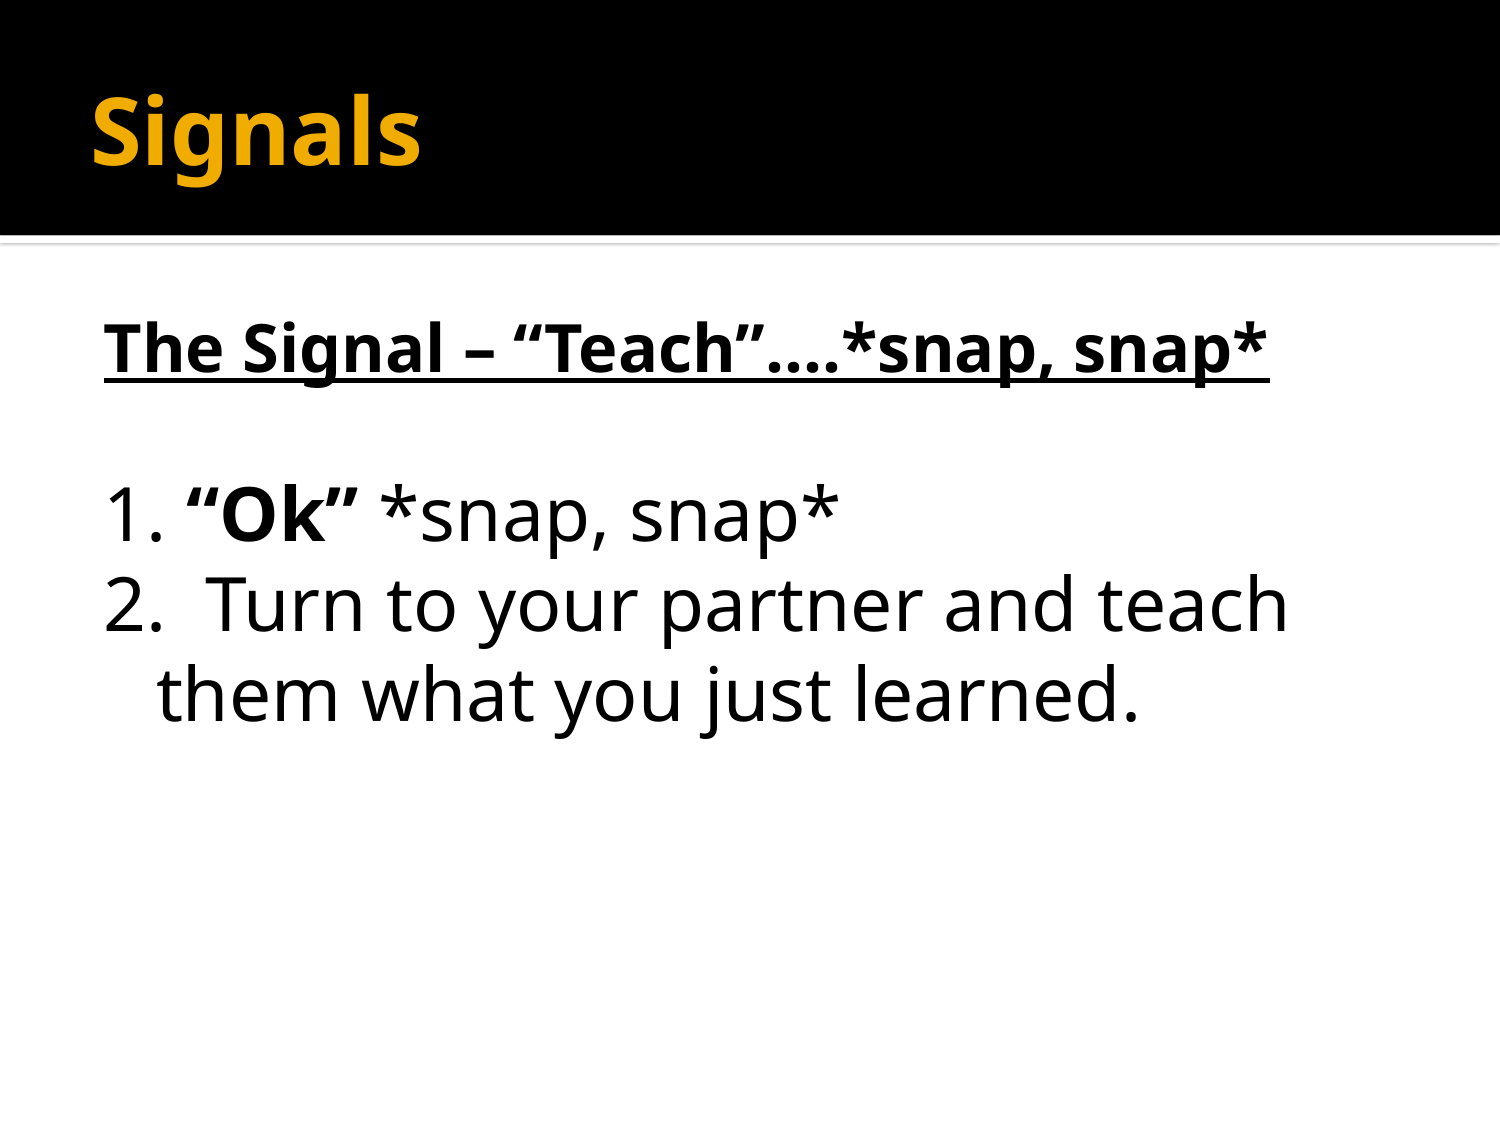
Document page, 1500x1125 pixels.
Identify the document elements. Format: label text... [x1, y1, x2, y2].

title Signals [75, 25, 1425, 231]
list The Signal – “Teach”....*snap, snap* 1. “Ok” *snap, snap* 2. Turn to your partner and teach them what you just learned. [75, 291, 1425, 1050]
